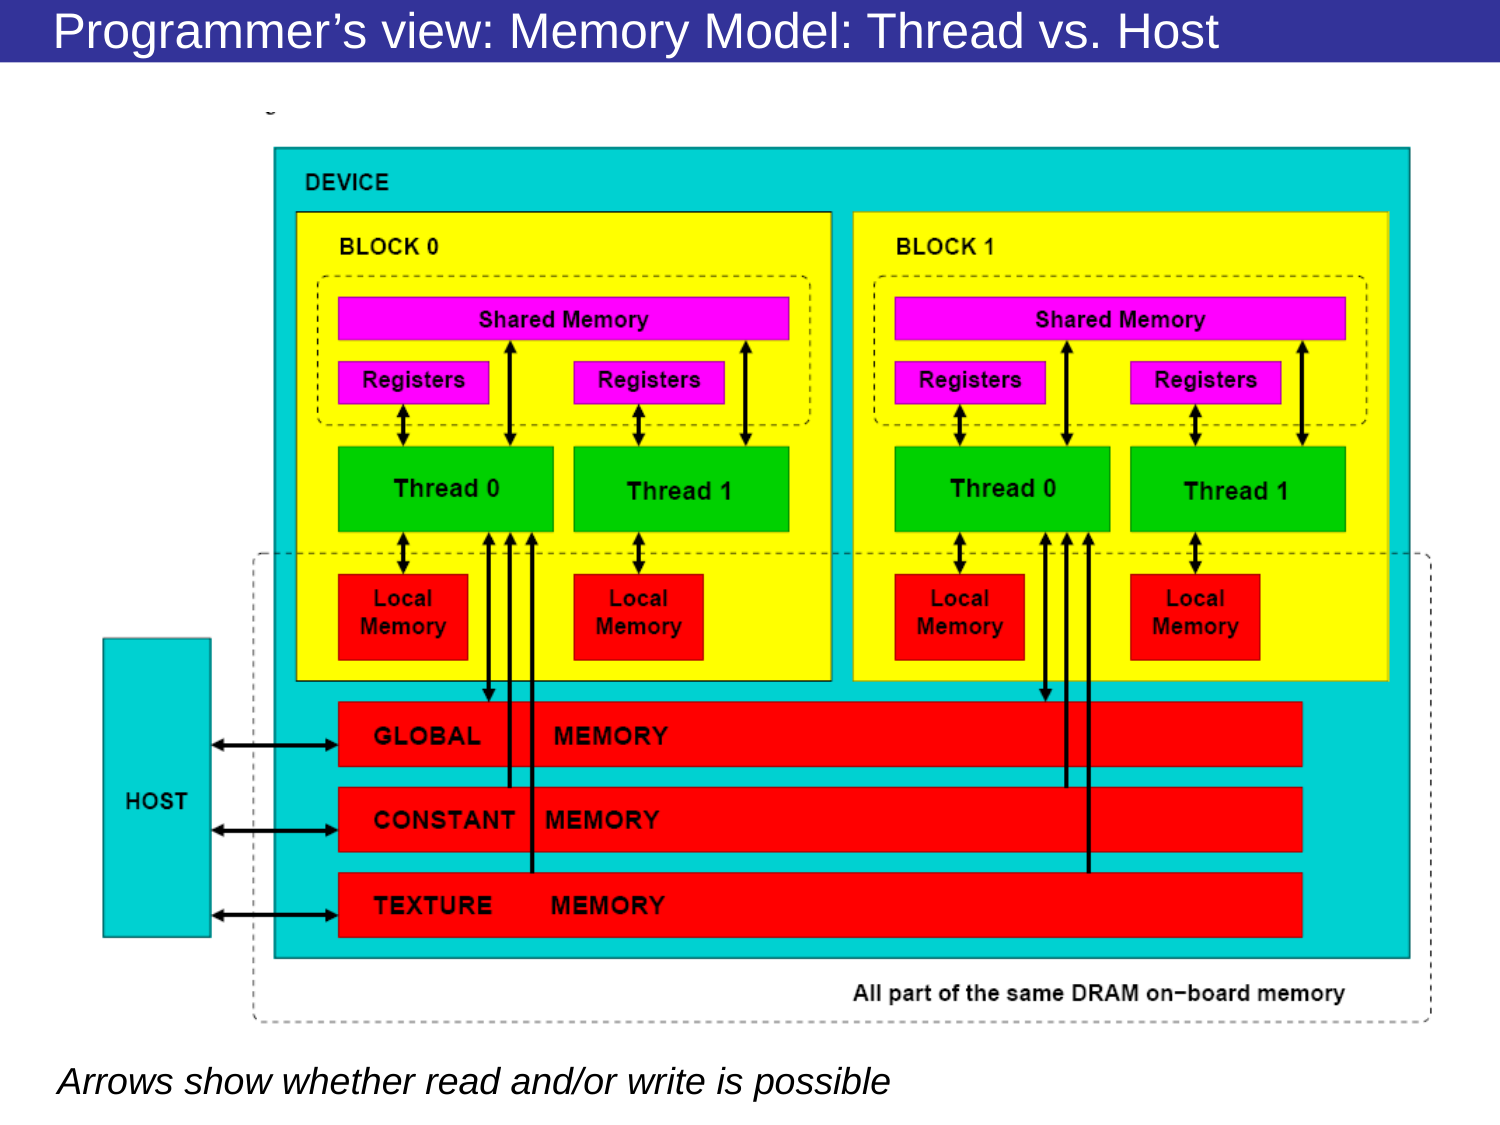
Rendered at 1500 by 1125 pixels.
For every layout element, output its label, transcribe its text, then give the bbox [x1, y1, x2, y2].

picture [62, 112, 1456, 1038]
text_box Arrows show whether read and/or write is possible [42, 1049, 907, 1110]
title Programmer’s view: Memory Model: Thread vs. Host [37, 7, 1426, 51]
